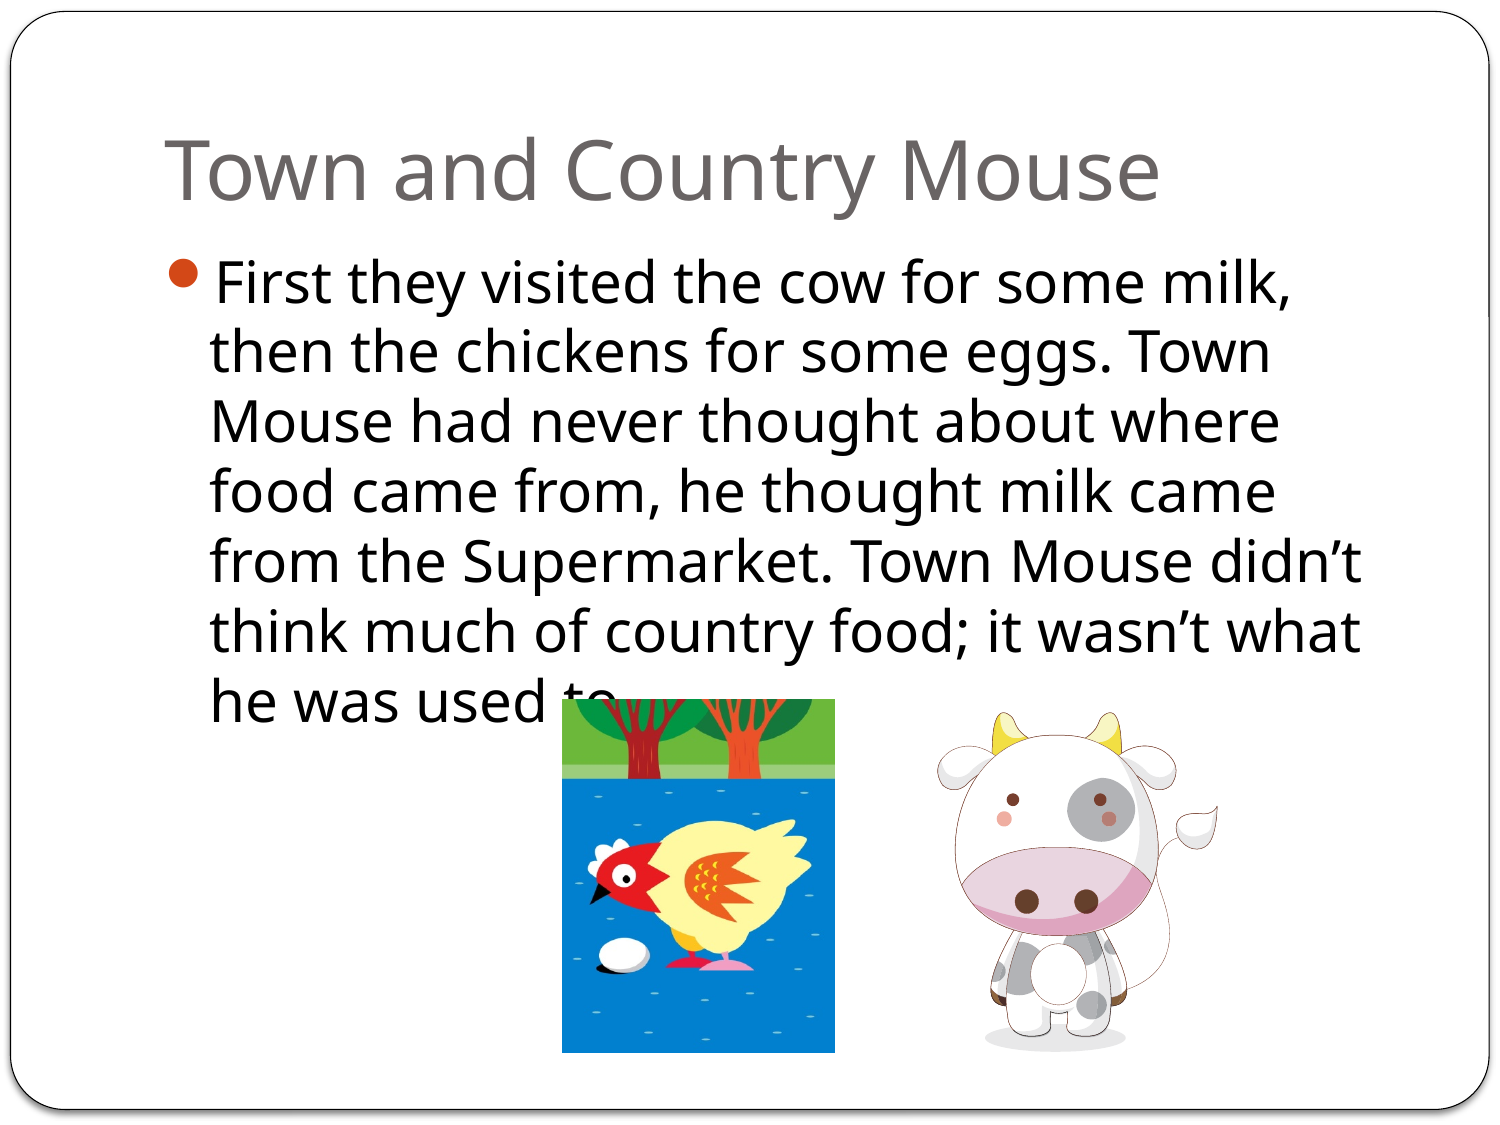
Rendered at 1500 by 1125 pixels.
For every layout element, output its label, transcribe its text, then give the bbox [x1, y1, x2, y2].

picture [562, 699, 836, 1053]
picture [937, 712, 1218, 1053]
list First they visited the cow for some milk, then the chickens for some eggs. Town Mouse had never thought about where food came from, he thought milk came from the Supermarket. Town Mouse didn’t think much of country food; it wasn’t what he was used to. [150, 237, 1425, 988]
title Town and Country Mouse [150, 45, 1425, 233]
